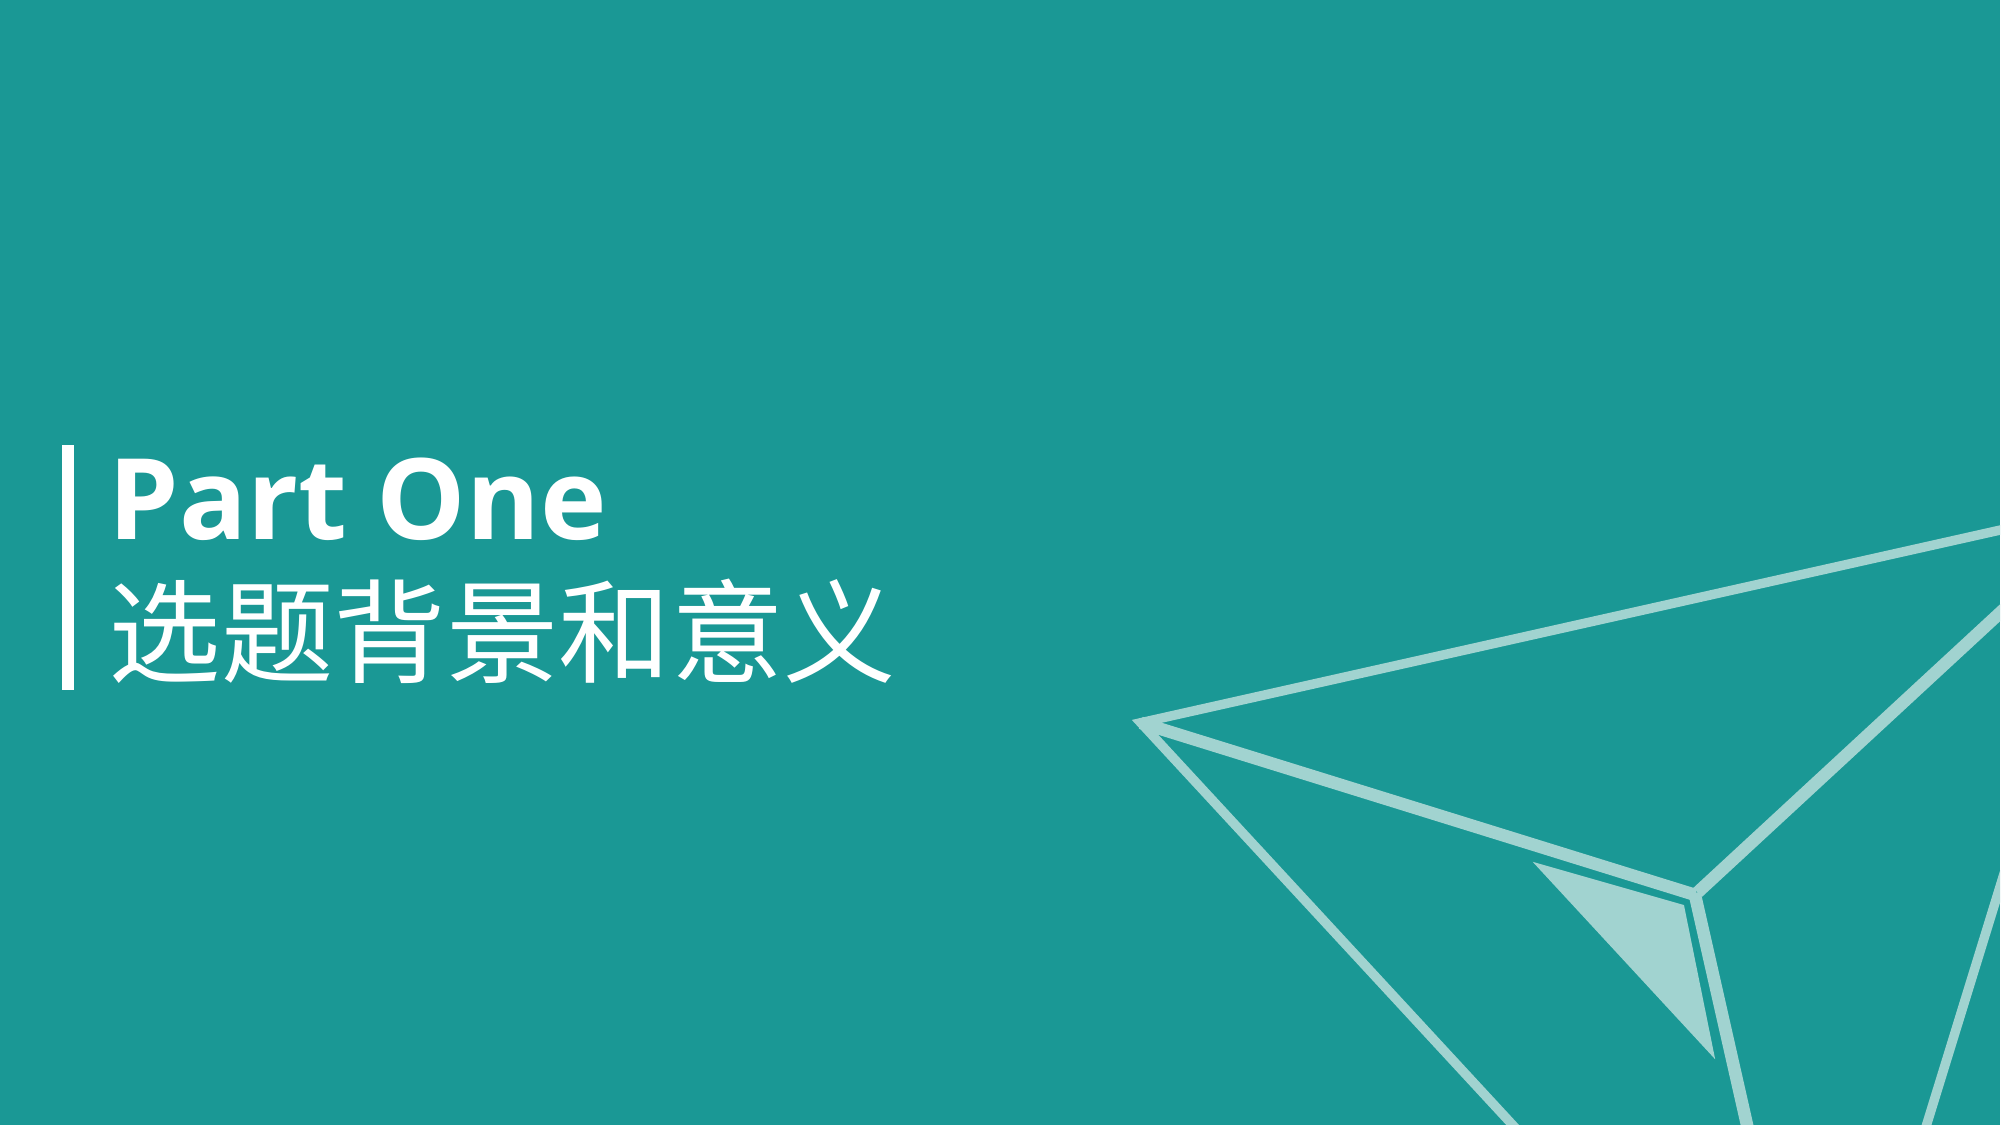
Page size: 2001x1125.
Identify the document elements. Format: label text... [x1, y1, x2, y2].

text_box Part One 选题背景和意义 [94, 419, 1050, 705]
